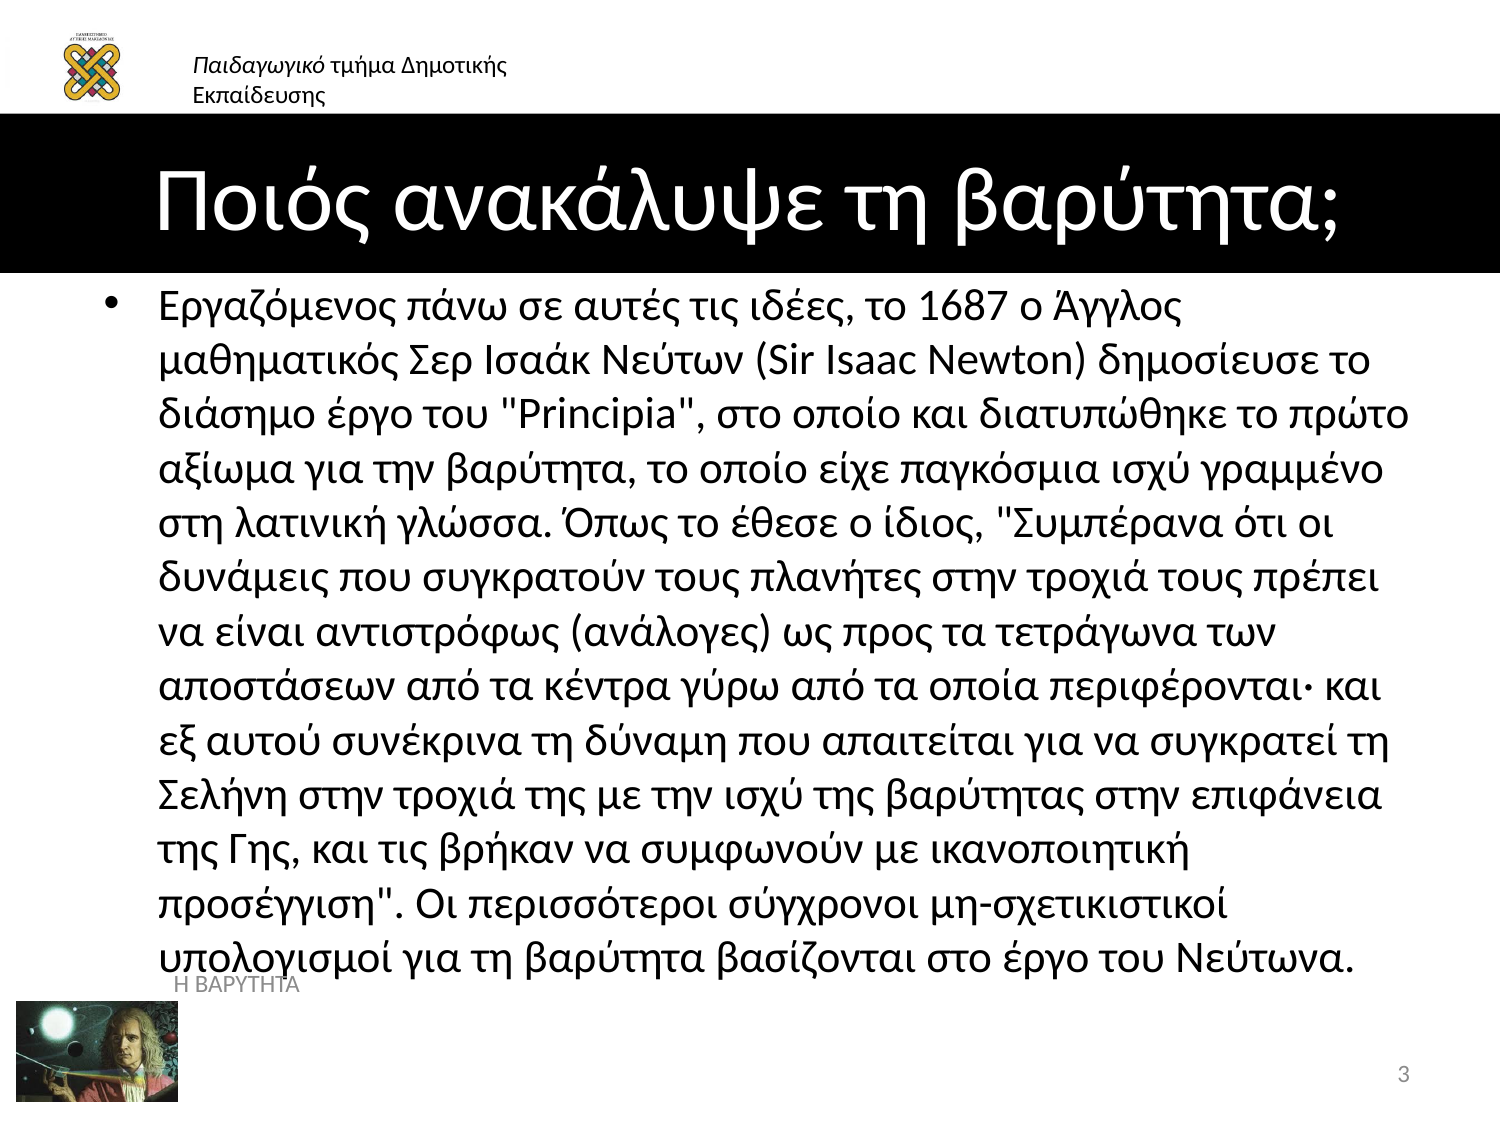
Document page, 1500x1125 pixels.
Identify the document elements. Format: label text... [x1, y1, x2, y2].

footer Η ΒΑΡΥΤΗΤΑ [0, 952, 475, 1013]
picture [16, 1013, 178, 1102]
picture [5, 19, 178, 113]
slide_number 3 [1074, 1042, 1425, 1103]
list Εργαζόμενος πάνω σε αυτές τις ιδέες, το 1687 ο Άγγλος μαθηματικός Σερ Ισαάκ Νεύτων (Sir Isaac Newton) δημοσίευσε το διάσημο έργο του "Principia", στο οποίο και διατυπώθηκε το πρώτο αξίωμα για την βαρύτητα, το οποίο είχε παγκόσμια ισχύ γραμμένο στη λατινική γλώσσα. Όπως το έθεσε ο ίδιος, "Συμπέρανα ότι οι δυνάμεις που συγκρατούν τους πλανήτες στην τροχιά τους πρέπει να είναι αντιστρόφως (ανάλογες) ως προς τα τετράγωνα των αποστάσεων από τα κέντρα γύρω από τα οποία περιφέρονται· και εξ αυτού συνέκρινα τη δύναμη που απαιτείται για να συγκρατεί τη Σελήνη στην τροχιά της με την ισχύ της βαρύτητας στην επιφάνεια της Γης, και τις βρήκαν να συμφωνούν με ικανοποιητική προσέγγιση". Οι περισσότεροι σύγχρονοι μη-σχετικιστικοί υπολογισμοί για τη βαρύτητα βασίζονται στο έργο του Νεύτωνα. [88, 267, 1439, 1010]
title Ποιός ανακάλυψε τη βαρύτητα; [0, 113, 1500, 273]
